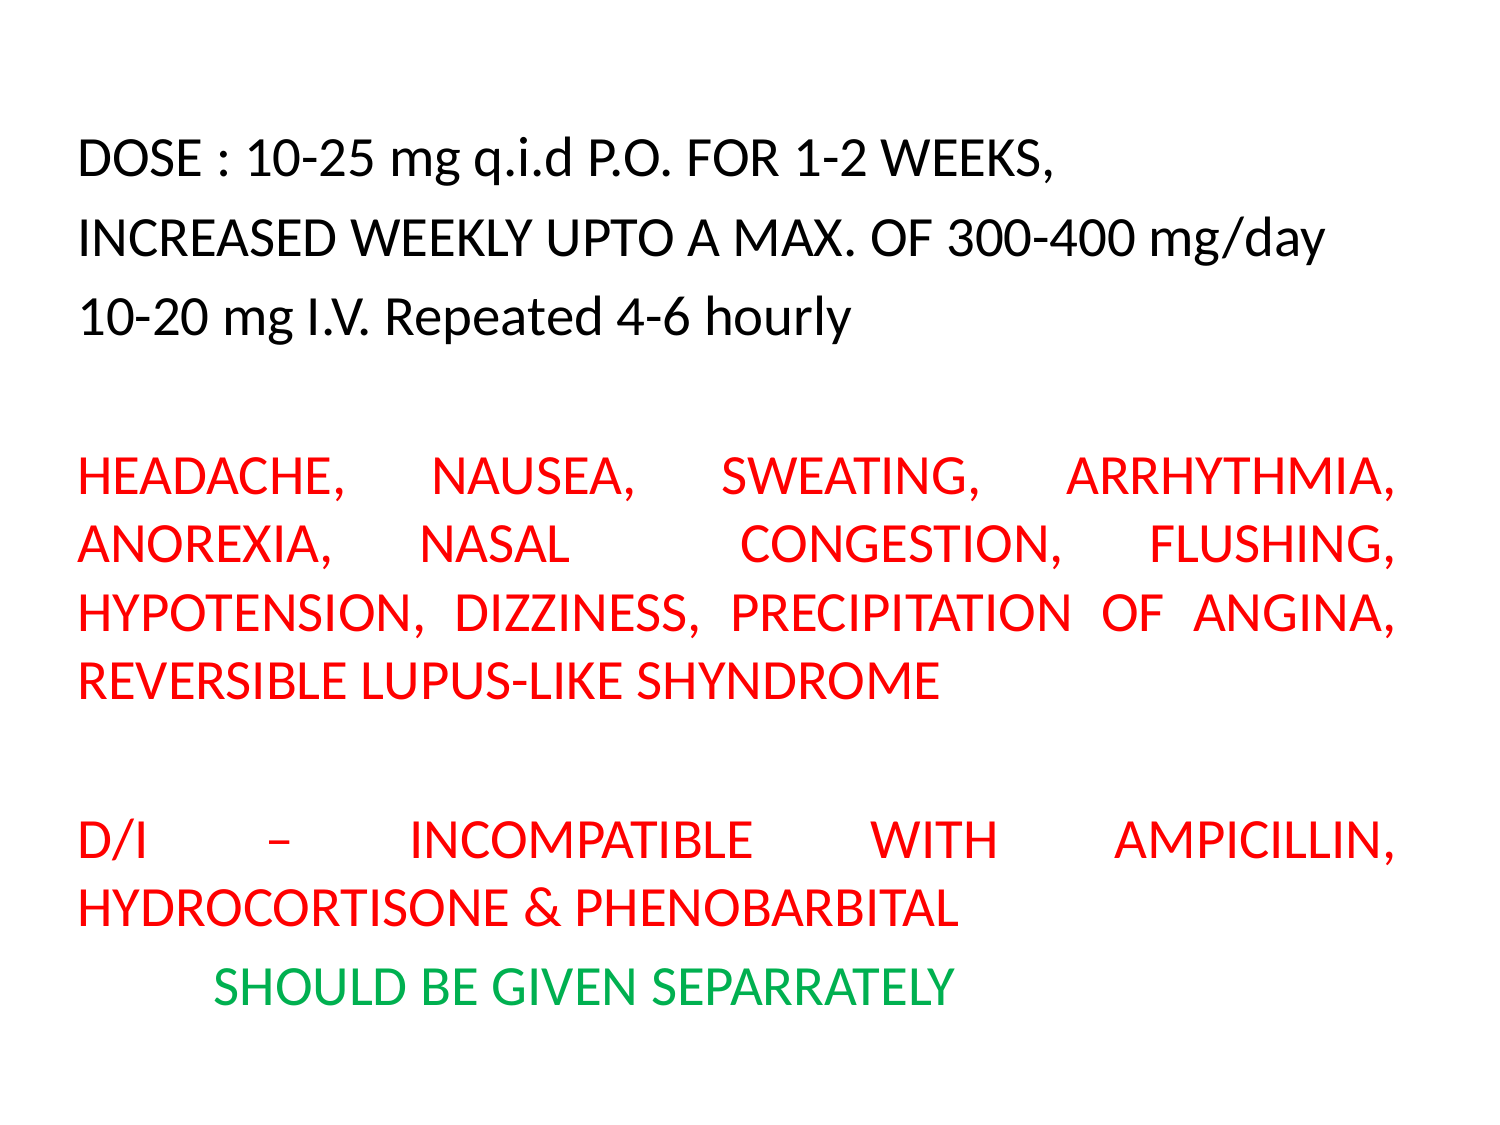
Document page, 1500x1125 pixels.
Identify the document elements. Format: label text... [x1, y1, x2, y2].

list DOSE : 10-25 mg q.i.d P.O. FOR 1-2 WEEKS, INCREASED WEEKLY UPTO A MAX. OF 300-400 mg/day 10-20 mg I.V. Repeated 4-6 hourly HEADACHE, NAUSEA, SWEATING, ARRHYTHMIA, ANOREXIA, NASAL CONGESTION, FLUSHING, HYPOTENSION, DIZZINESS, PRECIPITATION OF ANGINA, REVERSIBLE LUPUS-LIKE SHYNDROME D/I – INCOMPATIBLE WITH AMPICILLIN, HYDROCORTISONE & PHENOBARBITAL SHOULD BE GIVEN SEPARRATELY [62, 112, 1413, 1025]
